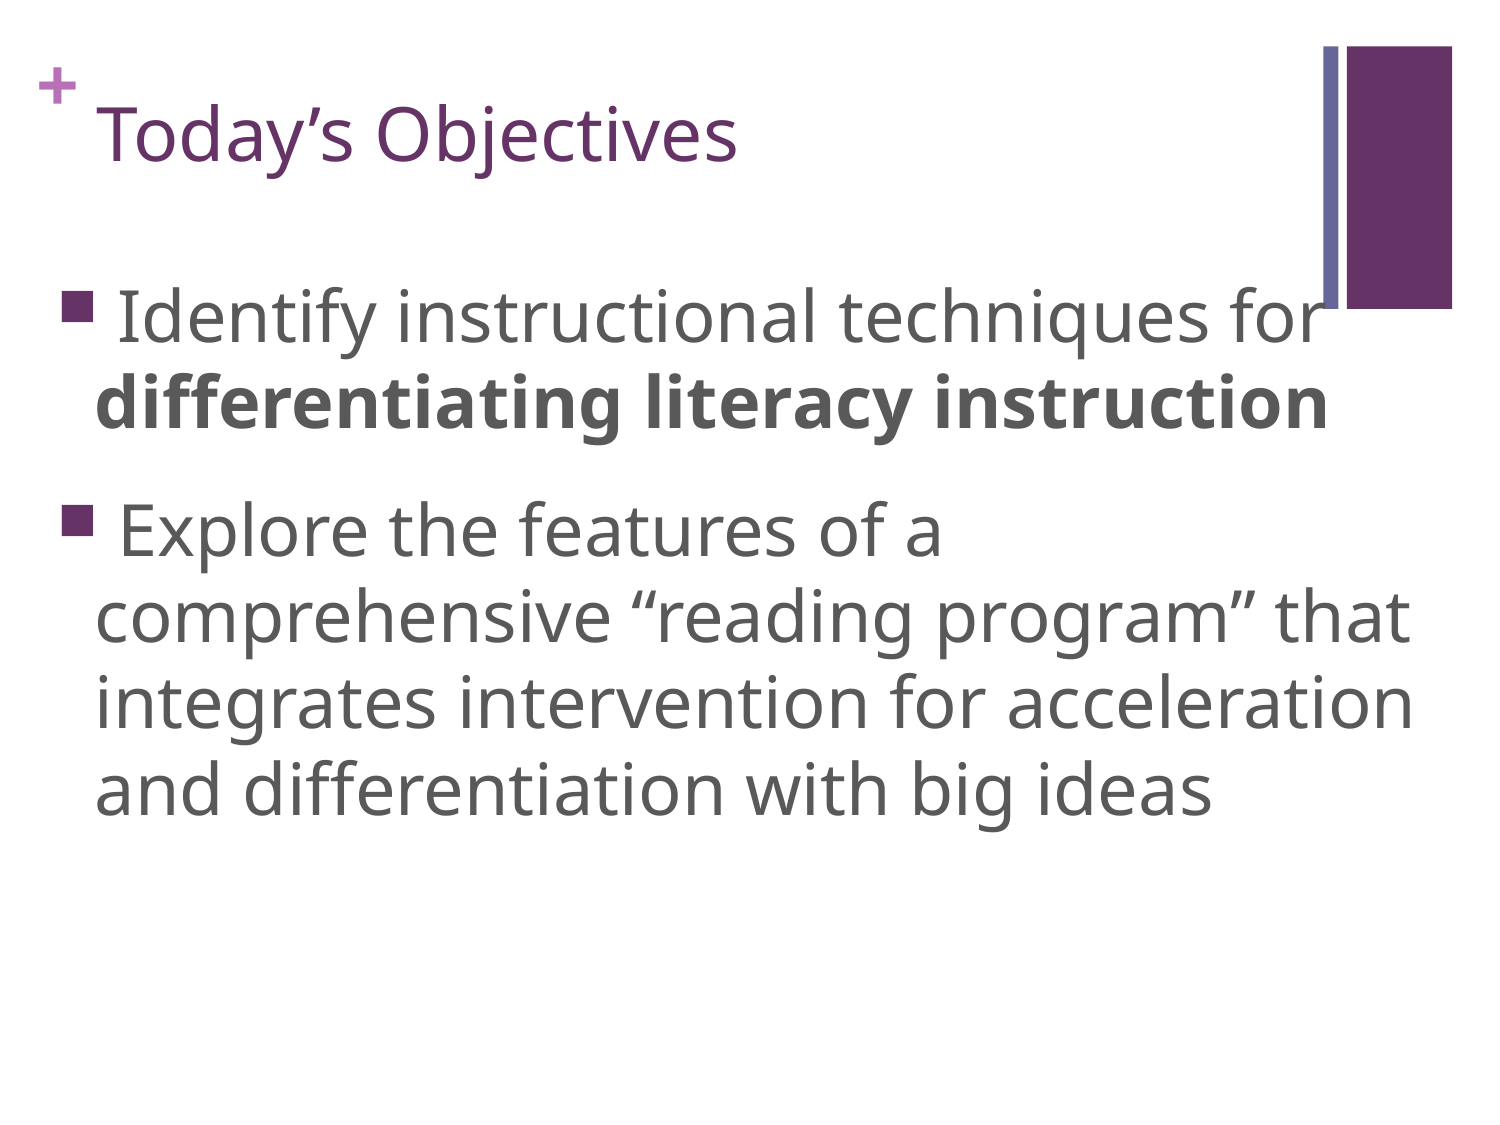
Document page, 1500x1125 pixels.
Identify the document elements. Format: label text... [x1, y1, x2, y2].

title Today’s Objectives [81, 79, 1322, 262]
list Identify instructional techniques for differentiating literacy instruction Explore the features of a comprehensive “reading program” that integrates intervention for acceleration and differentiation with big ideas [42, 262, 1461, 1075]
